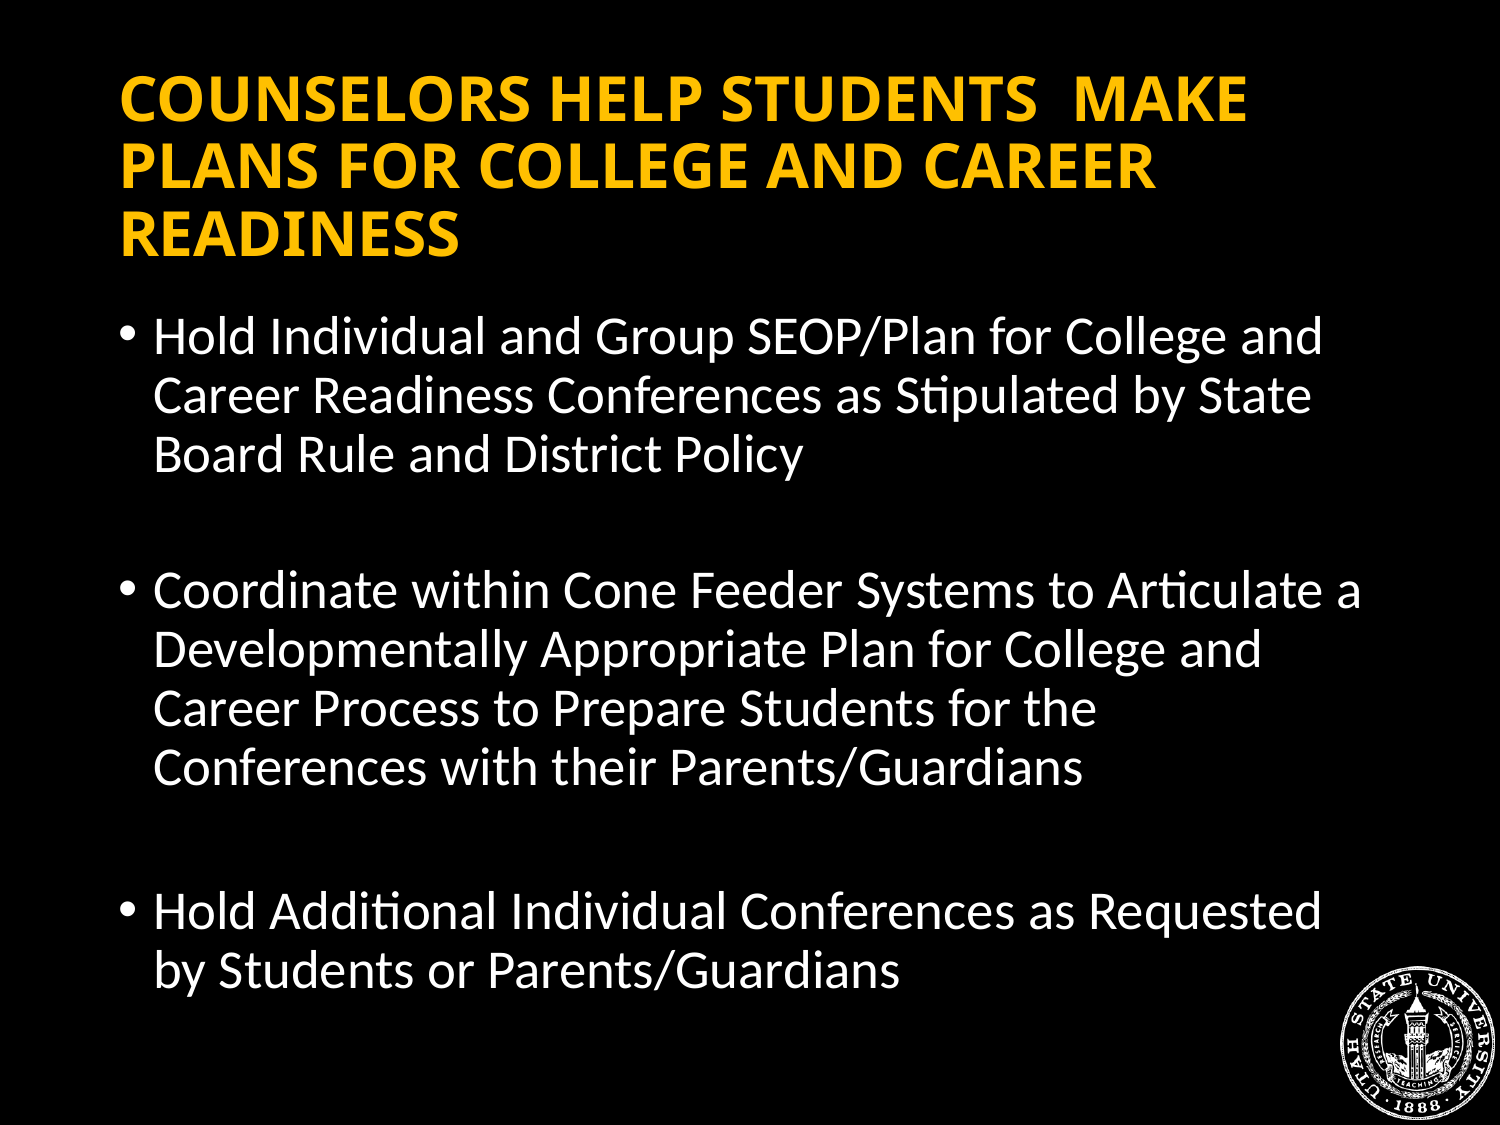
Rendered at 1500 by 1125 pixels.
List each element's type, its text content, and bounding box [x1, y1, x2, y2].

list Hold Individual and Group SEOP/Plan for College and Career Readiness Conferences as Stipulated by State Board Rule and District Policy Coordinate within Cone Feeder Systems to Articulate a Developmentally Appropriate Plan for College and Career Process to Prepare Students for the Conferences with their Parents/Guardians Hold Additional Individual Conferences as Requested by Students or Parents/Guardians [103, 299, 1397, 1014]
picture [1340, 966, 1496, 1120]
title Counselors Help Students make Plans for College and Career Readiness [103, 59, 1397, 278]
